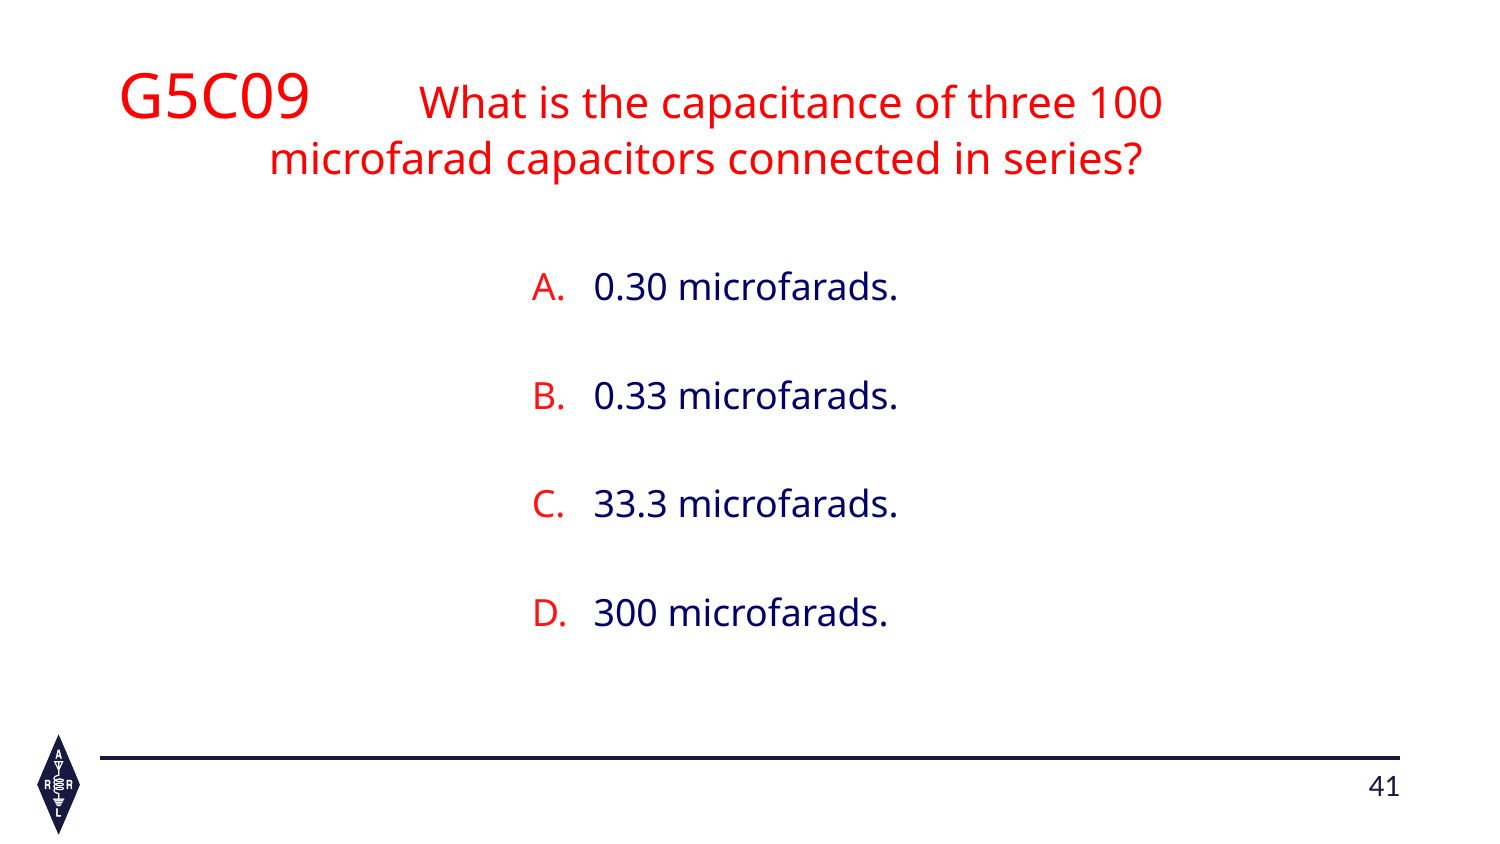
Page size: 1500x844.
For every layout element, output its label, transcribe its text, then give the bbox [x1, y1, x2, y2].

slide_number 41 [1302, 761, 1400, 807]
picture [37, 734, 80, 835]
